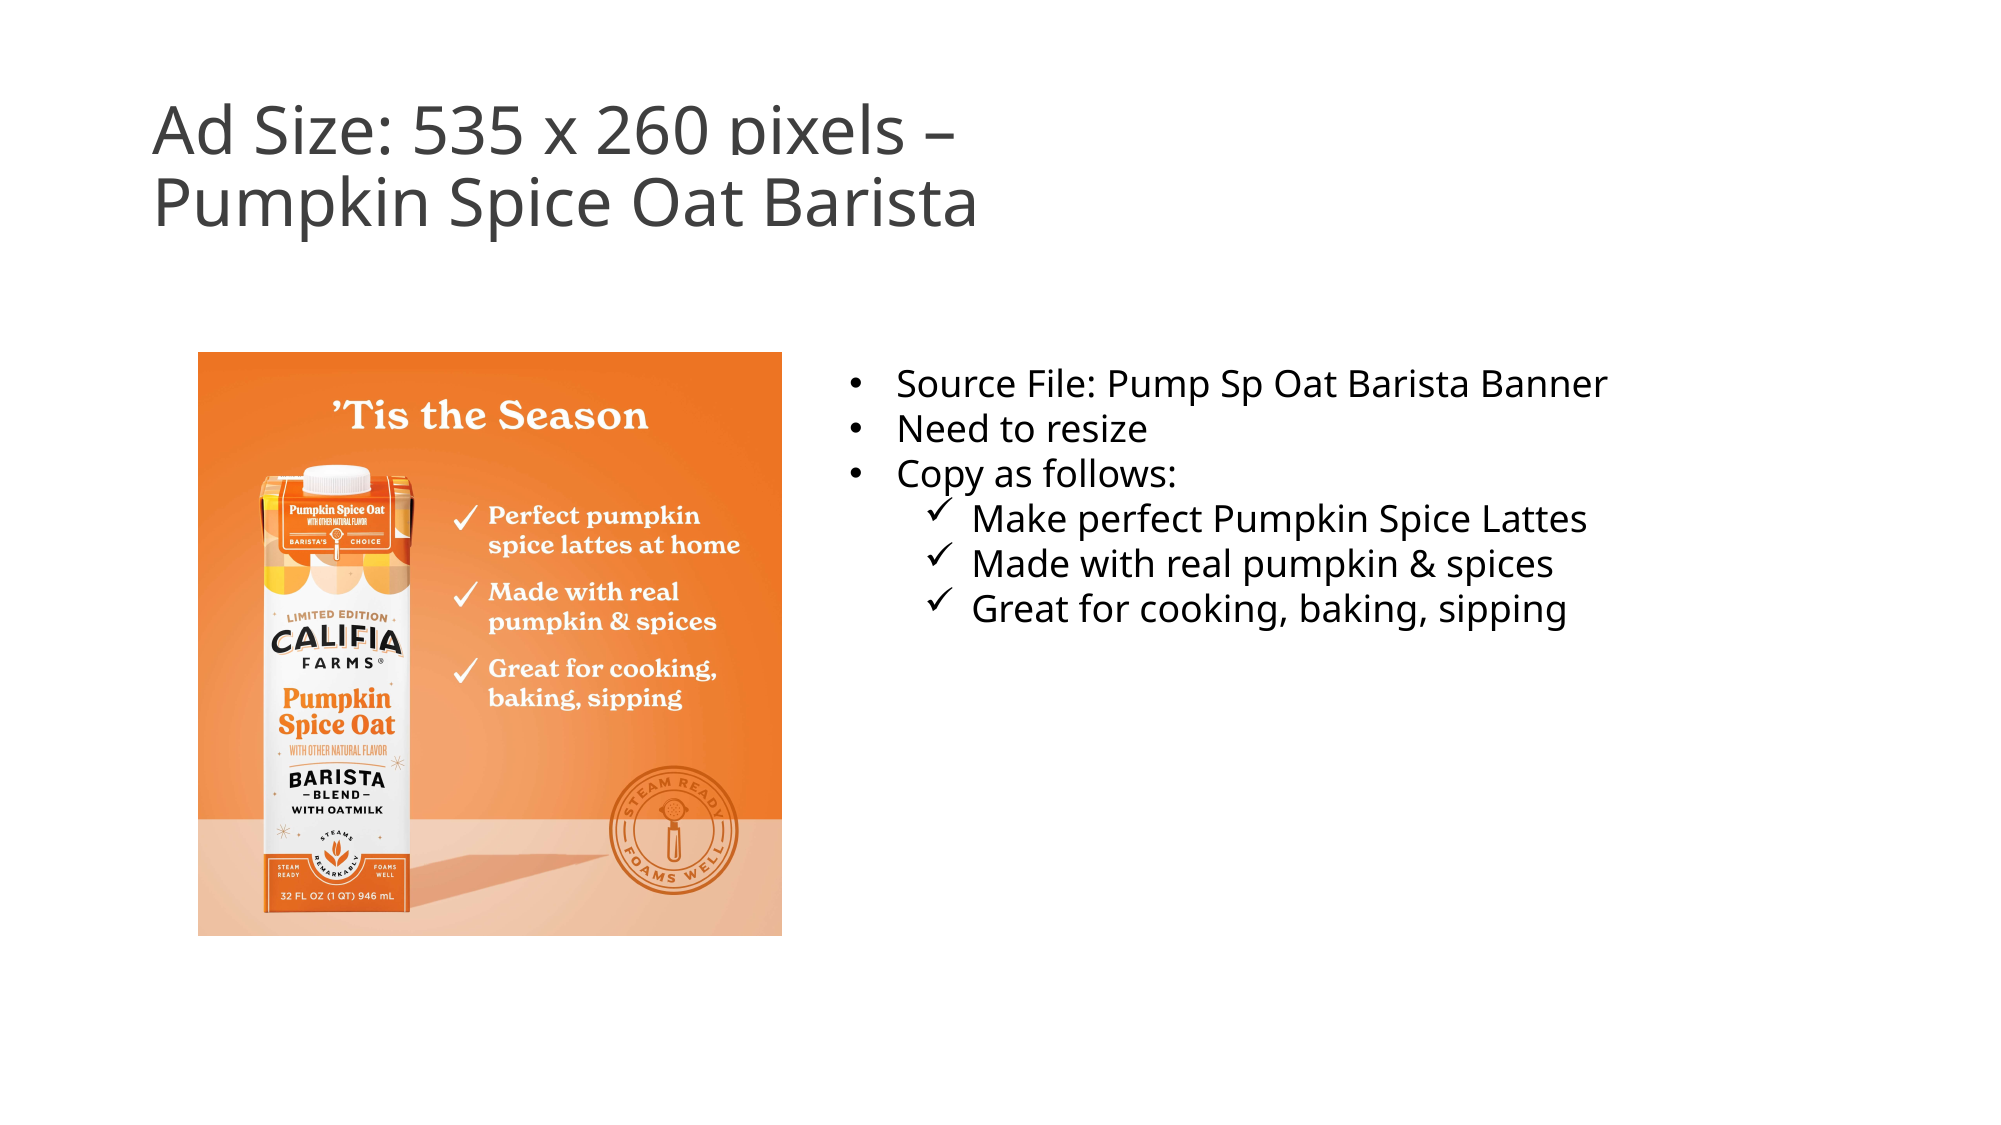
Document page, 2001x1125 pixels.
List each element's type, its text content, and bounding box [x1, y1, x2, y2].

picture [197, 352, 782, 936]
title Ad Size: 535 x 260 pixels – Pumpkin Spice Oat Barista [137, 59, 1863, 278]
text_box Source File: Pump Sp Oat Barista Banner Need to resize Copy as follows: Make perfect Pumpkin Spice Lattes Made with real pumpkin & spices Great for cooking, baking, sipping [834, 352, 1941, 683]
